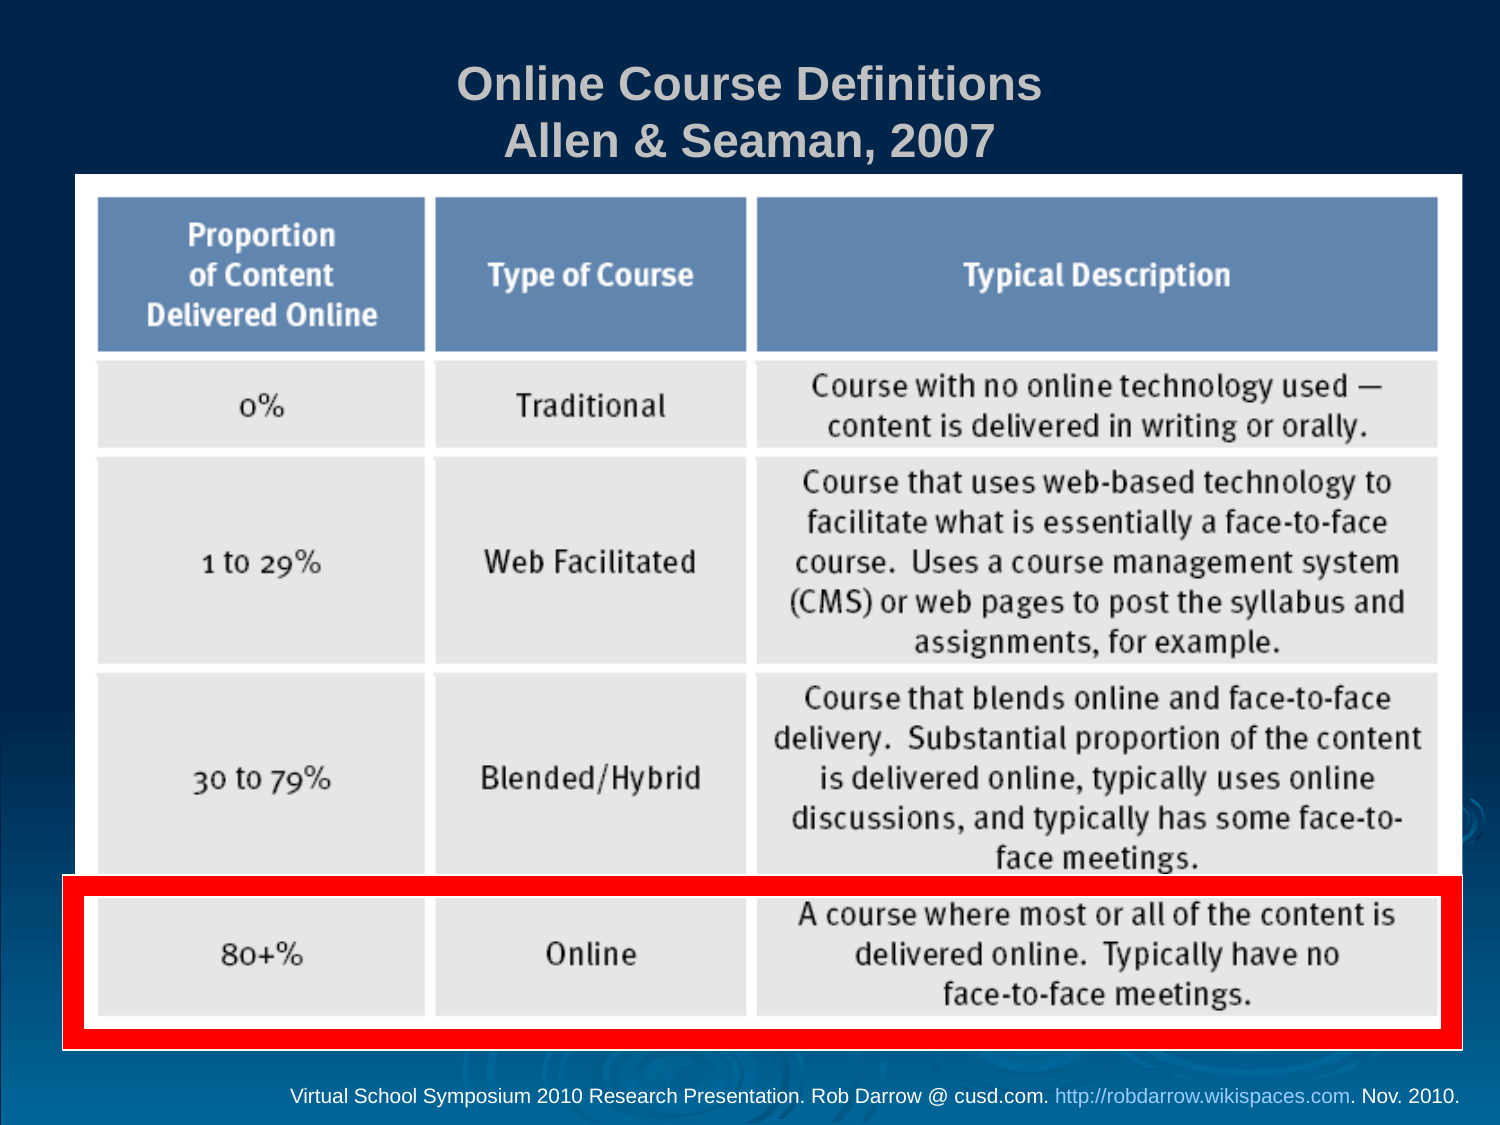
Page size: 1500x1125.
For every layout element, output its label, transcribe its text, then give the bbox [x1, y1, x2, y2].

picture [74, 174, 1463, 1038]
text_box [62, 875, 1463, 1051]
title Online Course Definitions Allen & Seaman, 2007 [74, 44, 1426, 174]
